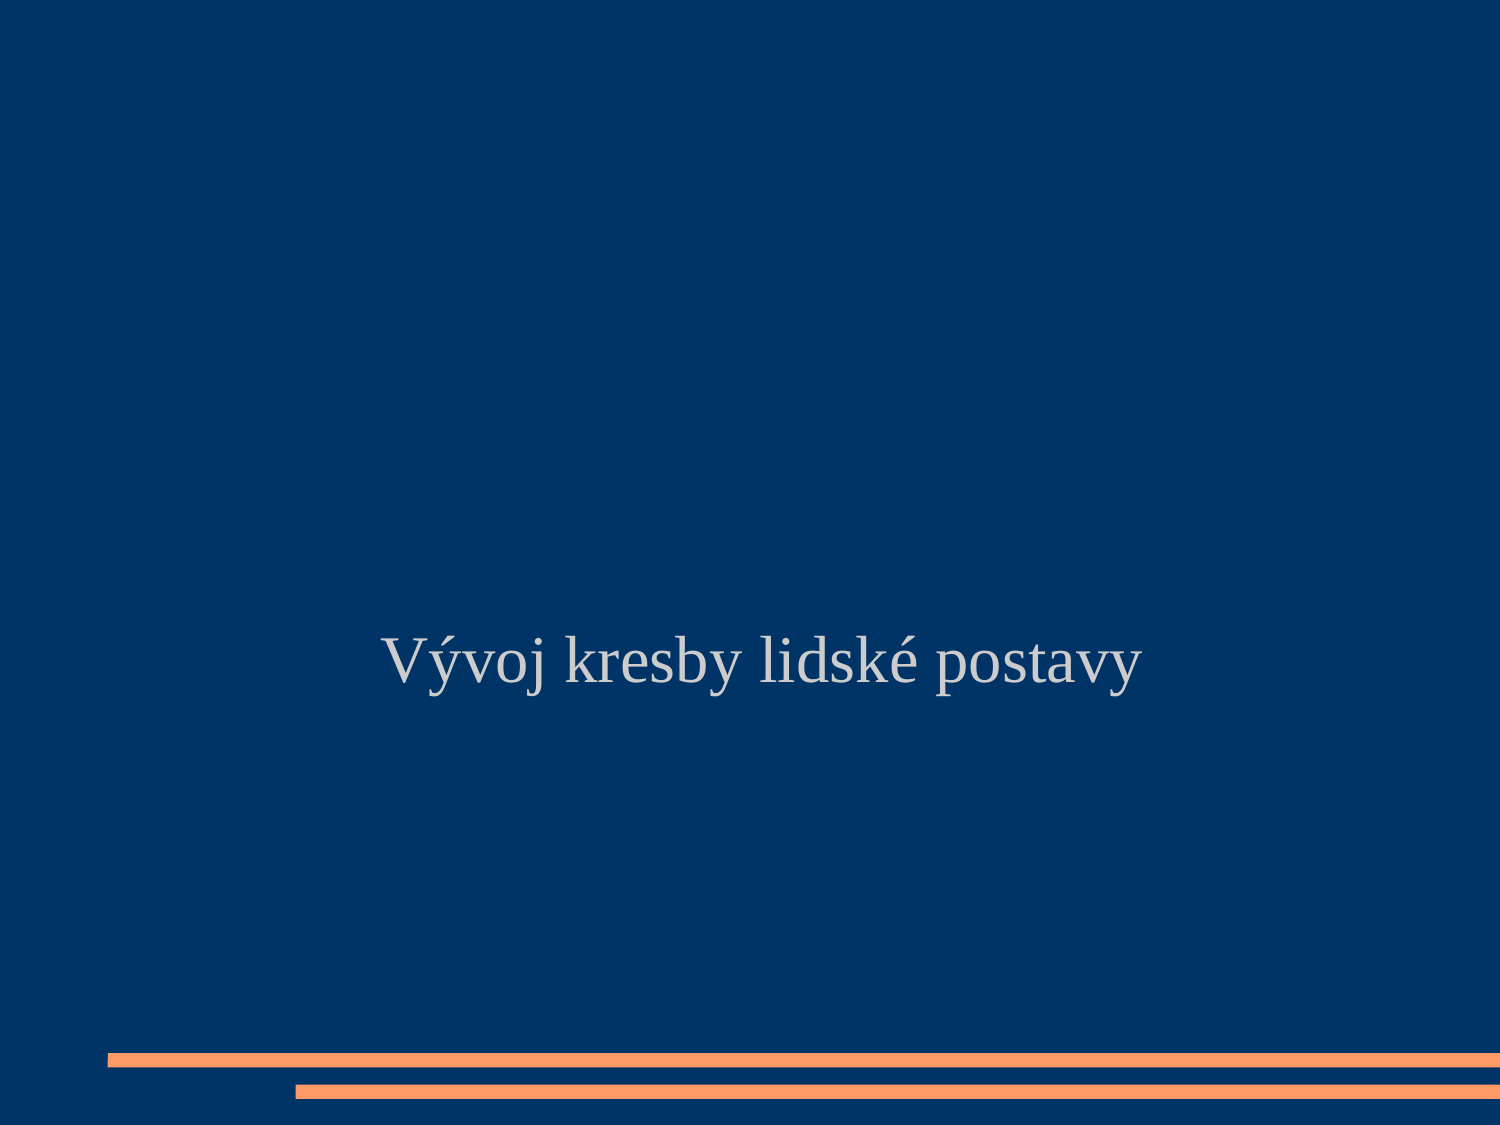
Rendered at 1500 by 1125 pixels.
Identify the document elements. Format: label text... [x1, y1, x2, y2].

subtitle Vývoj kresby lidské postavy [110, 299, 1416, 1020]
